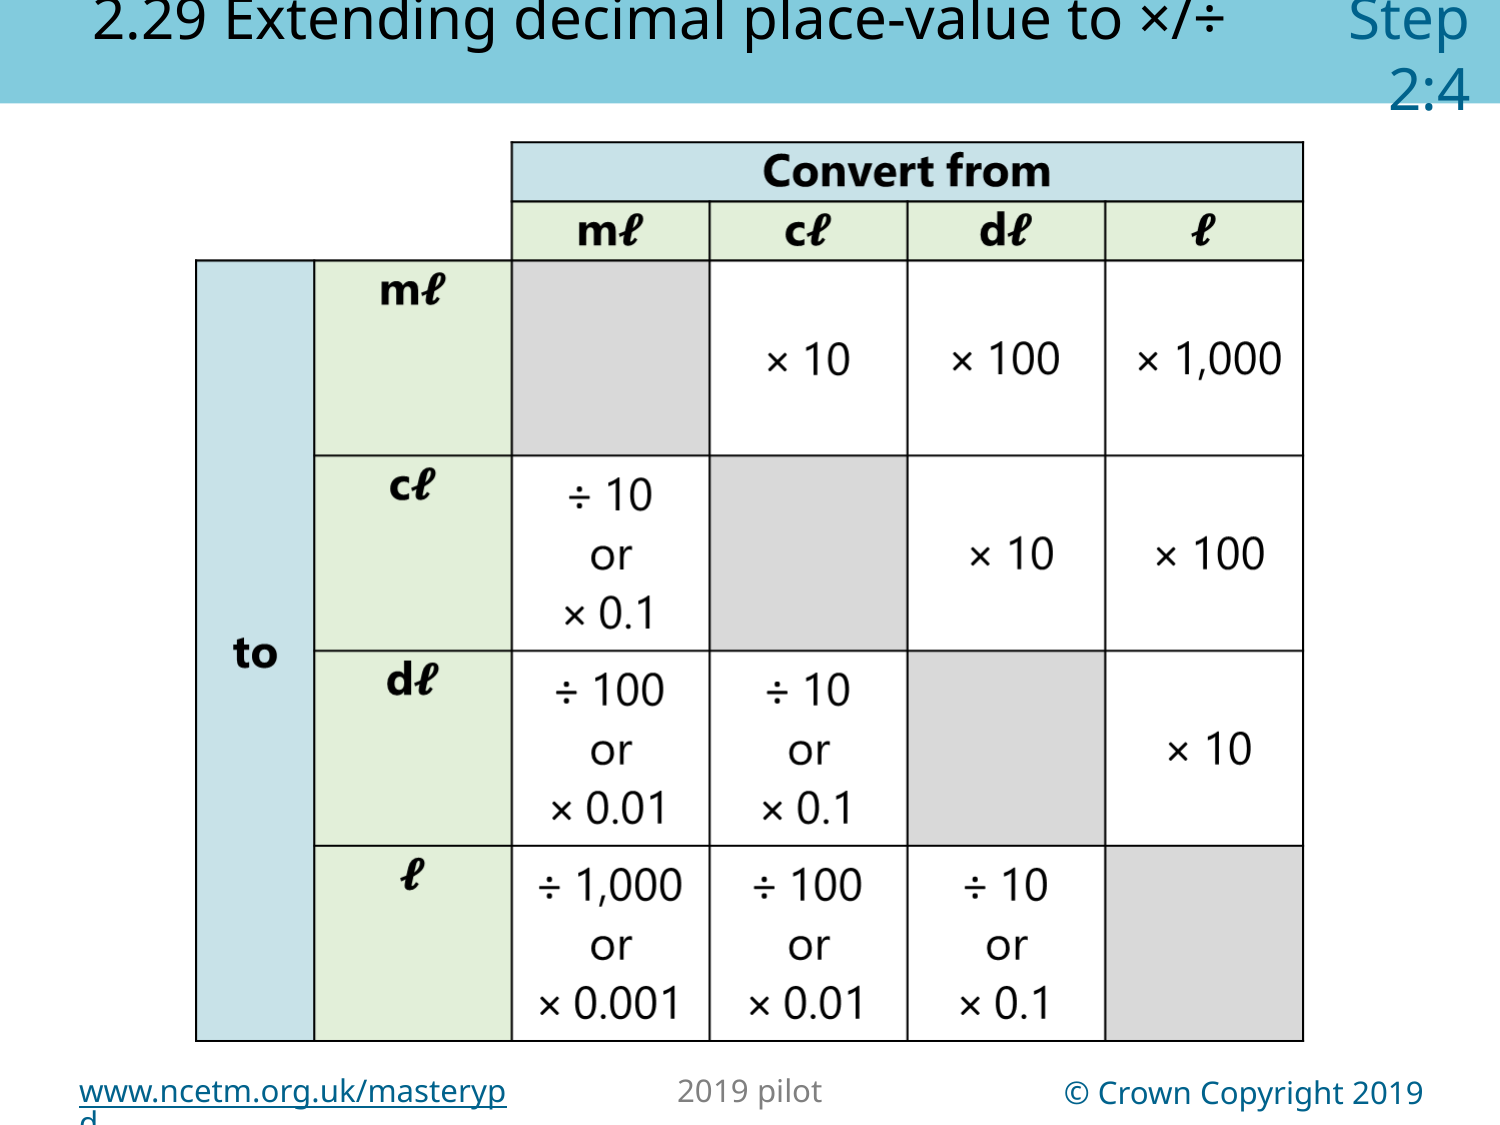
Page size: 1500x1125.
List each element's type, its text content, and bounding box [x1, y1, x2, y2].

list 2.29 Extending decimal place-value to ×/÷ Step 2:4 [0, 0, 1500, 104]
picture [194, 128, 1306, 1059]
